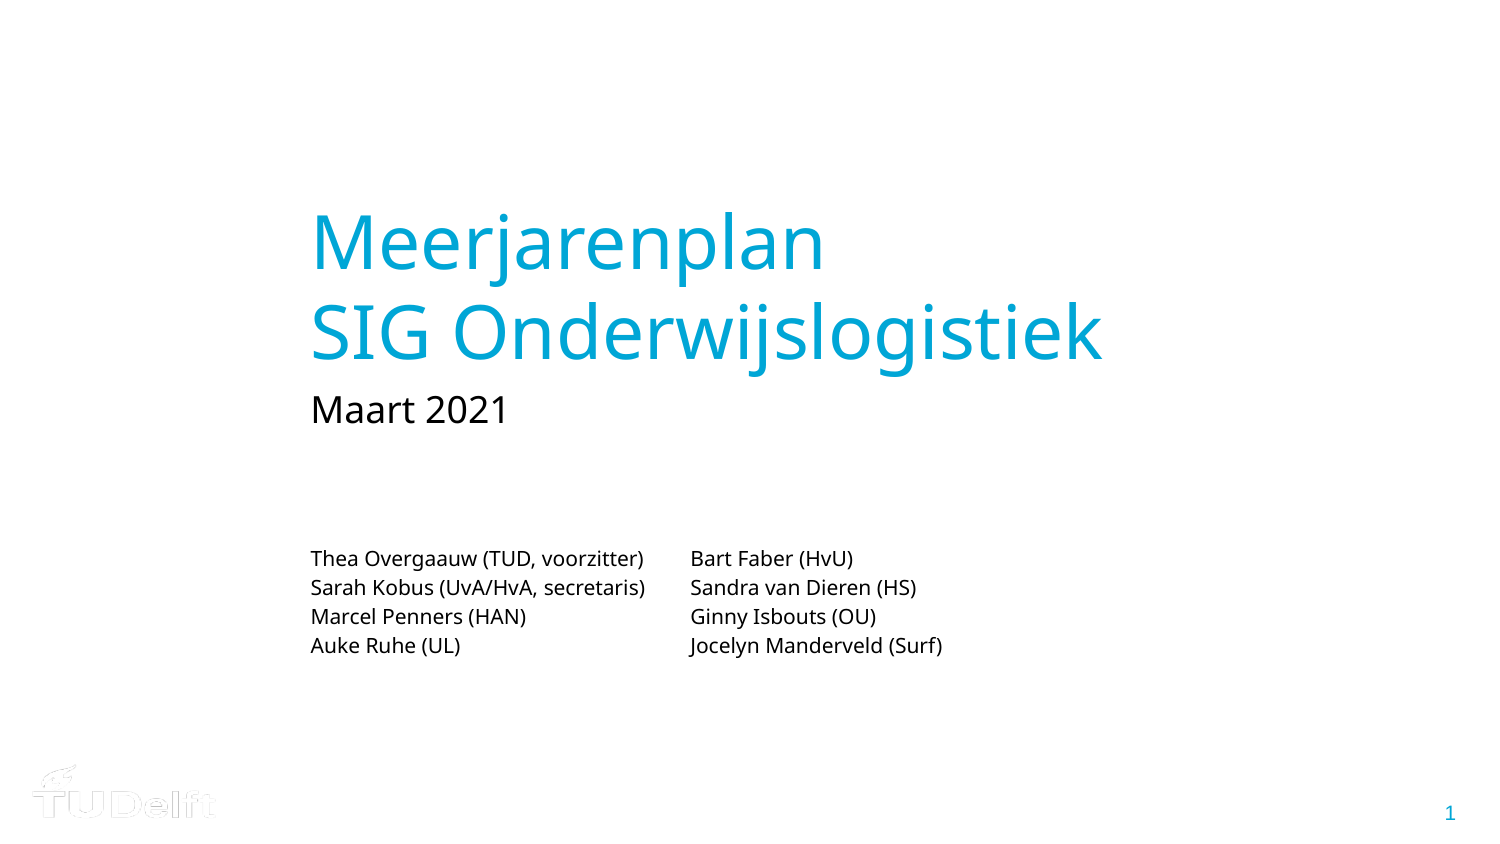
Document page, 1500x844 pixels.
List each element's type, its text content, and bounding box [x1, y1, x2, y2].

title Meerjarenplan SIG Onderwijslogistiek [295, 101, 1488, 467]
subtitle Thea Overgaauw (TUD, voorzitter) Sarah Kobus (UvA/HvA, secretaris) Marcel Penners (HAN) Auke Ruhe (UL) Bart Faber (HvU) Sandra van Dieren (HS) Ginny Isbouts (OU) Jocelyn Manderveld (Surf) [295, 537, 1086, 706]
text_box Maart 2021 [295, 378, 602, 438]
